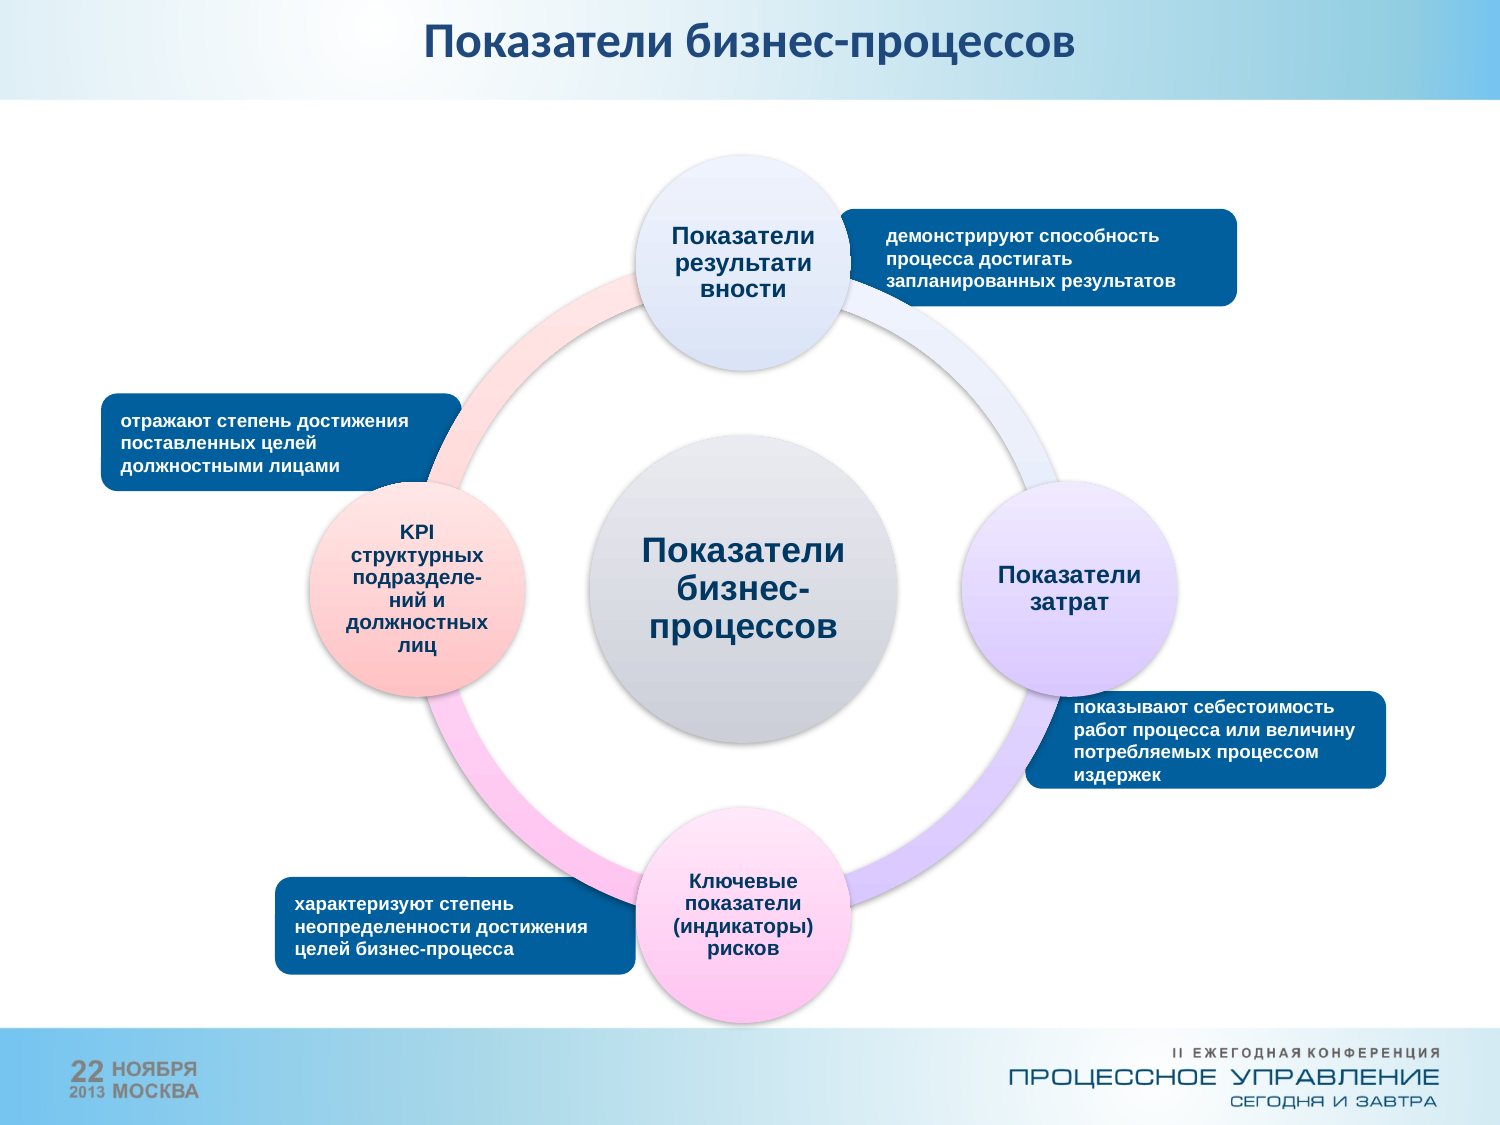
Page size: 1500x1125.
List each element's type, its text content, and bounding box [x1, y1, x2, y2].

picture [0, 0, 1500, 1125]
list Показатели бизнес-процессов [29, 0, 1471, 102]
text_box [89, 155, 1398, 1024]
